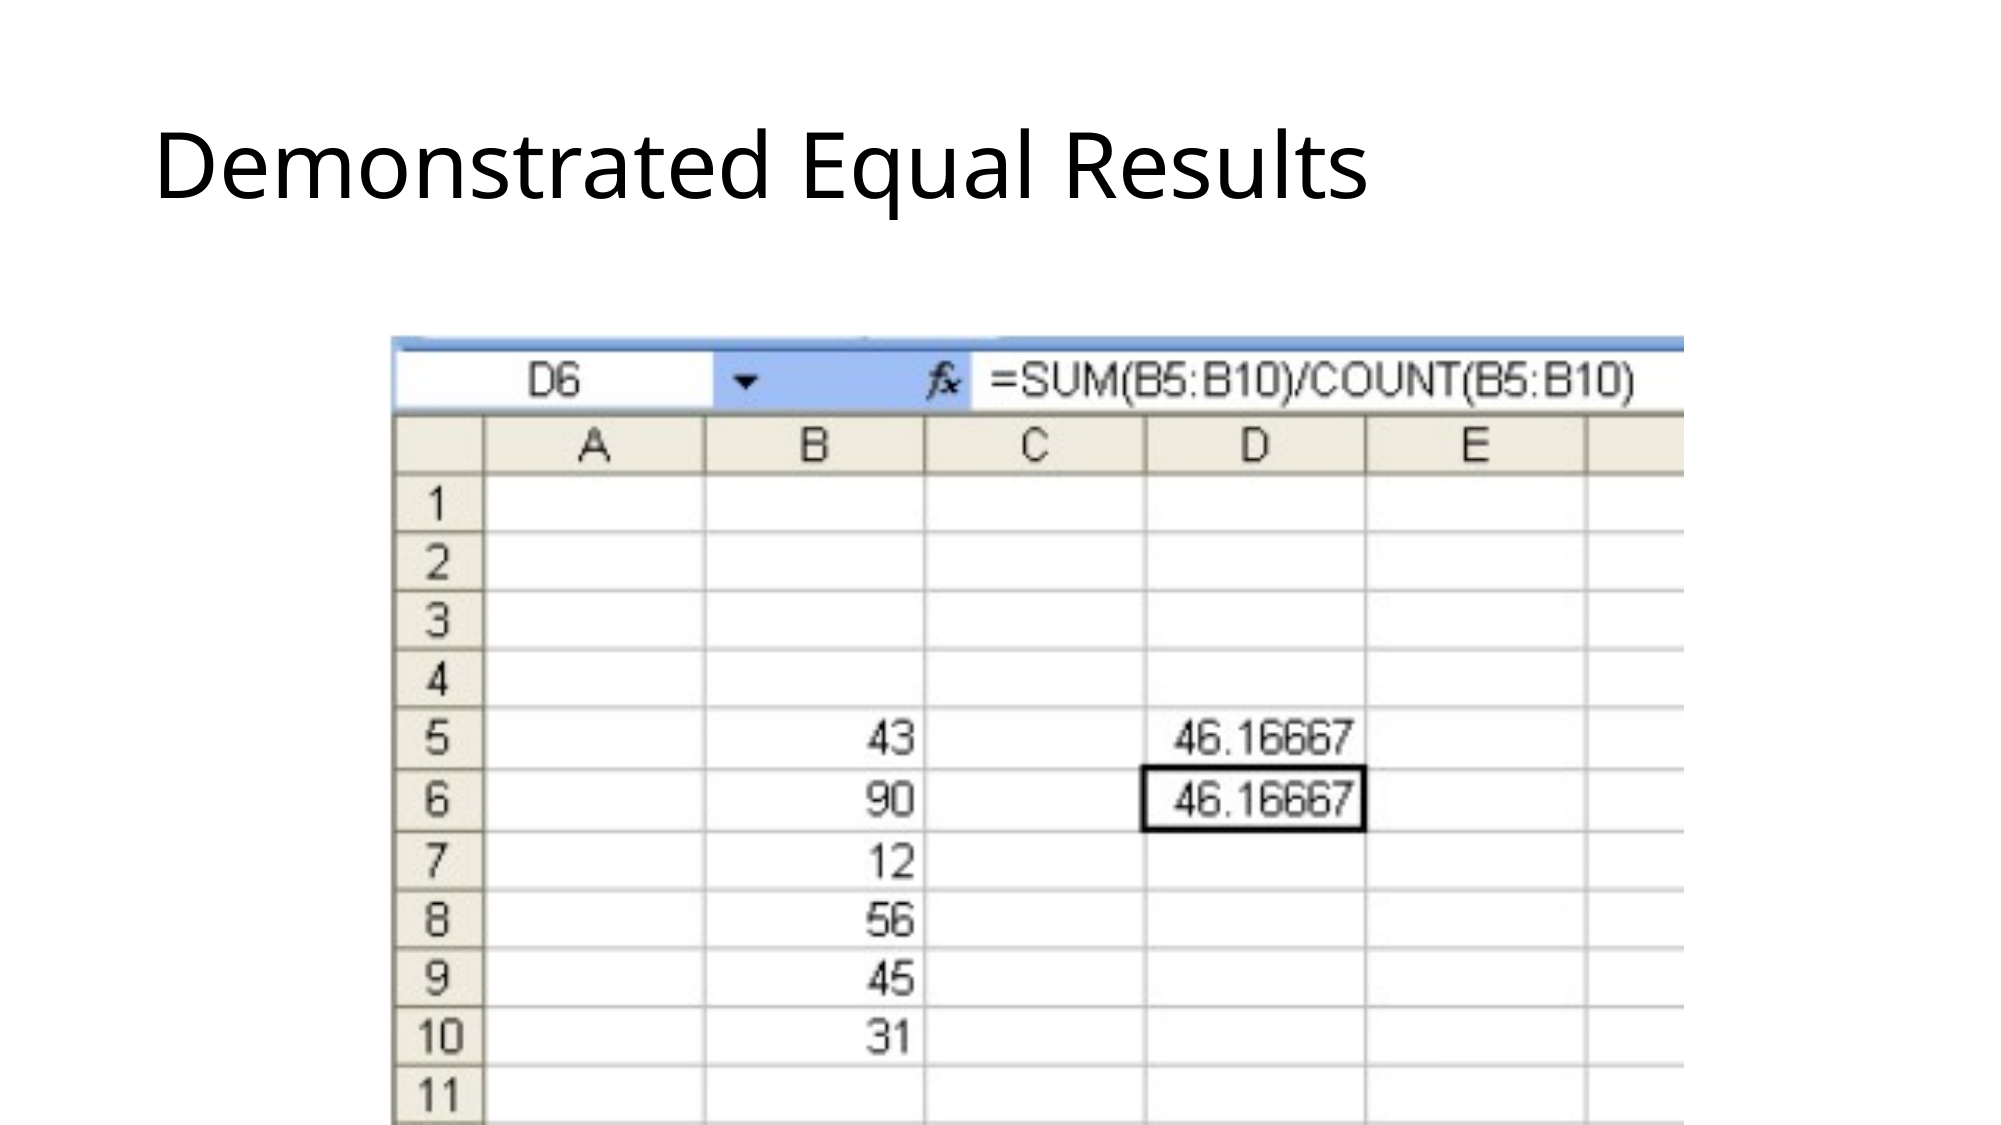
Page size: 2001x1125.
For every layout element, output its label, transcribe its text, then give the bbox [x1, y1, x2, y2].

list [389, 334, 1684, 1125]
title Demonstrated Equal Results [137, 59, 1863, 278]
